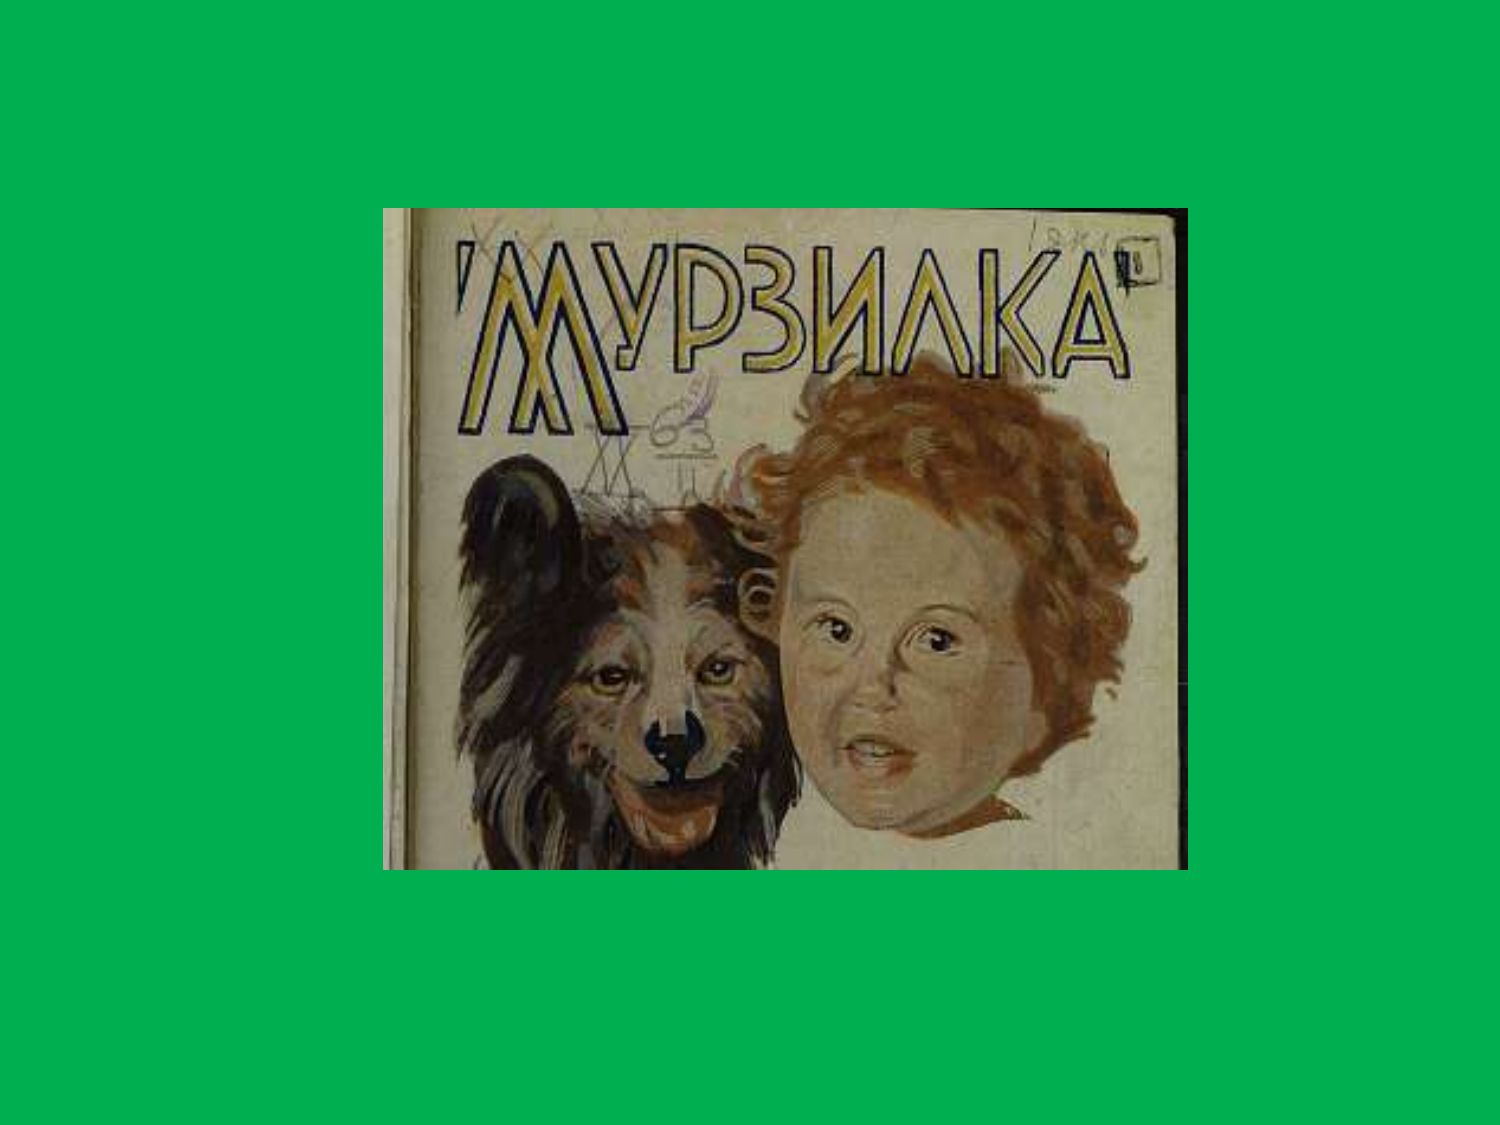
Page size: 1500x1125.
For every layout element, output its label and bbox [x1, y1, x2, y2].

picture [383, 207, 1188, 870]
